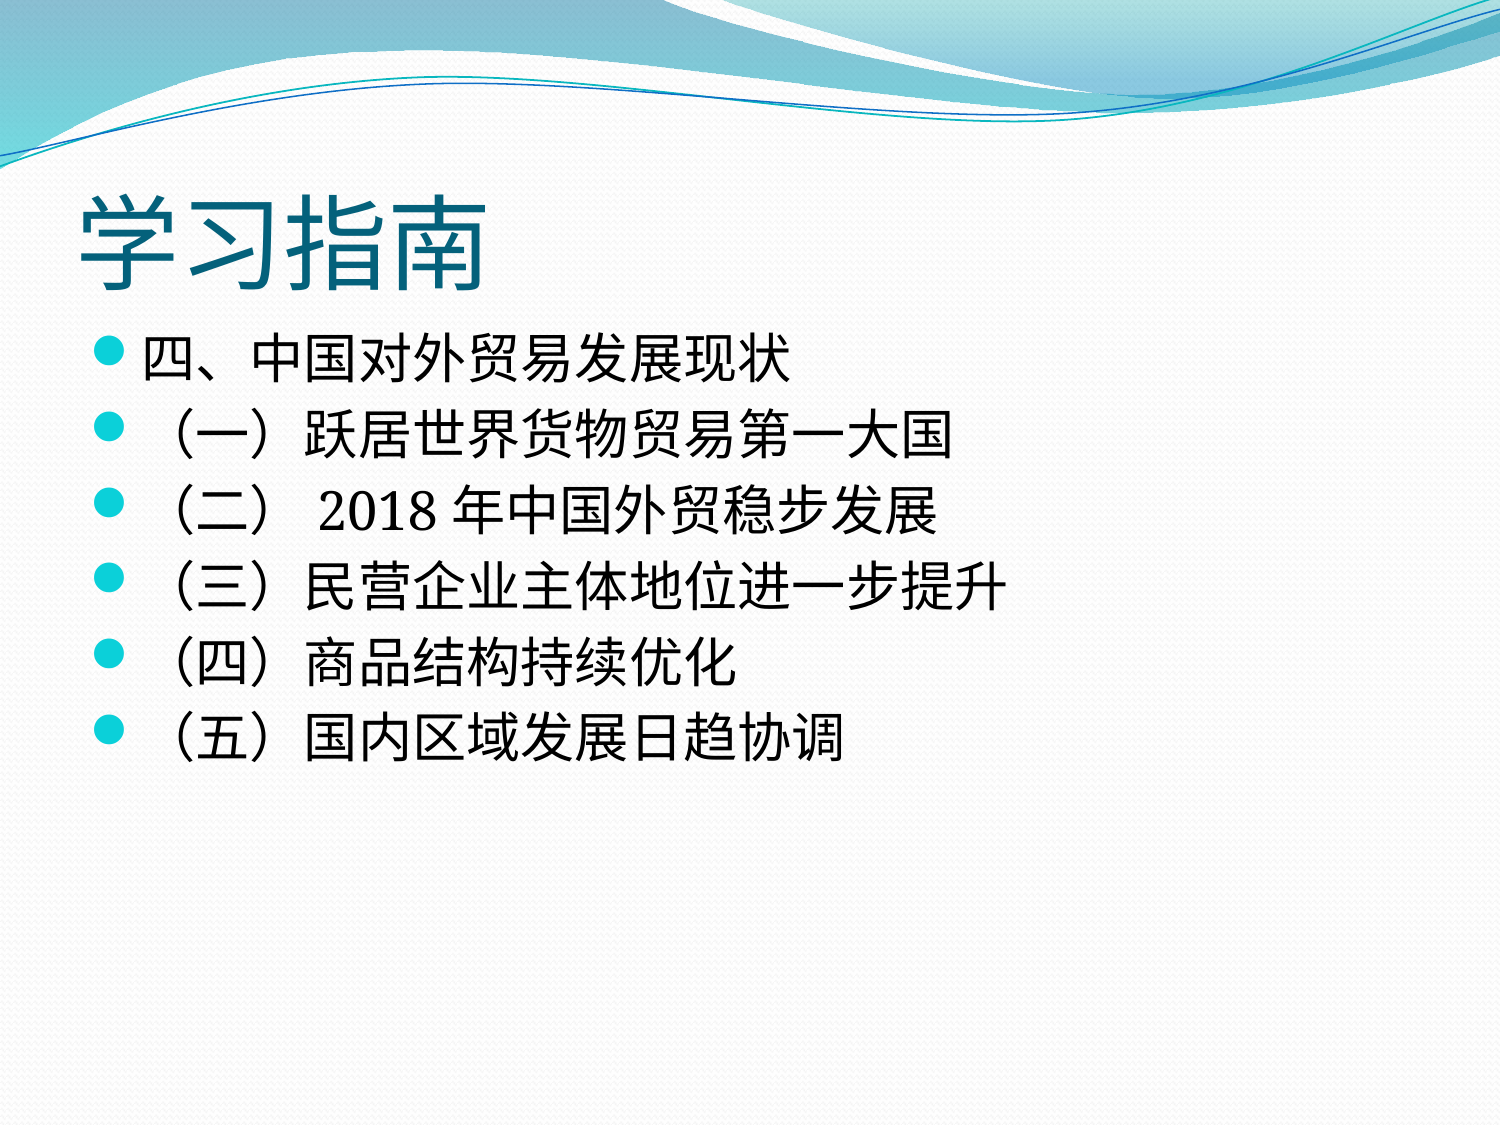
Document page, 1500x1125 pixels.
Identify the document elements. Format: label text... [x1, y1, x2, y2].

list 四、中国对外贸易发展现状 （一）跃居世界货物贸易第一大国 （二）2018年中国外贸稳步发展 （三）民营企业主体地位进一步提升 （四）商品结构持续优化 （五）国内区域发展日趋协调 [75, 317, 1425, 1038]
title 学习指南 [75, 115, 1425, 303]
